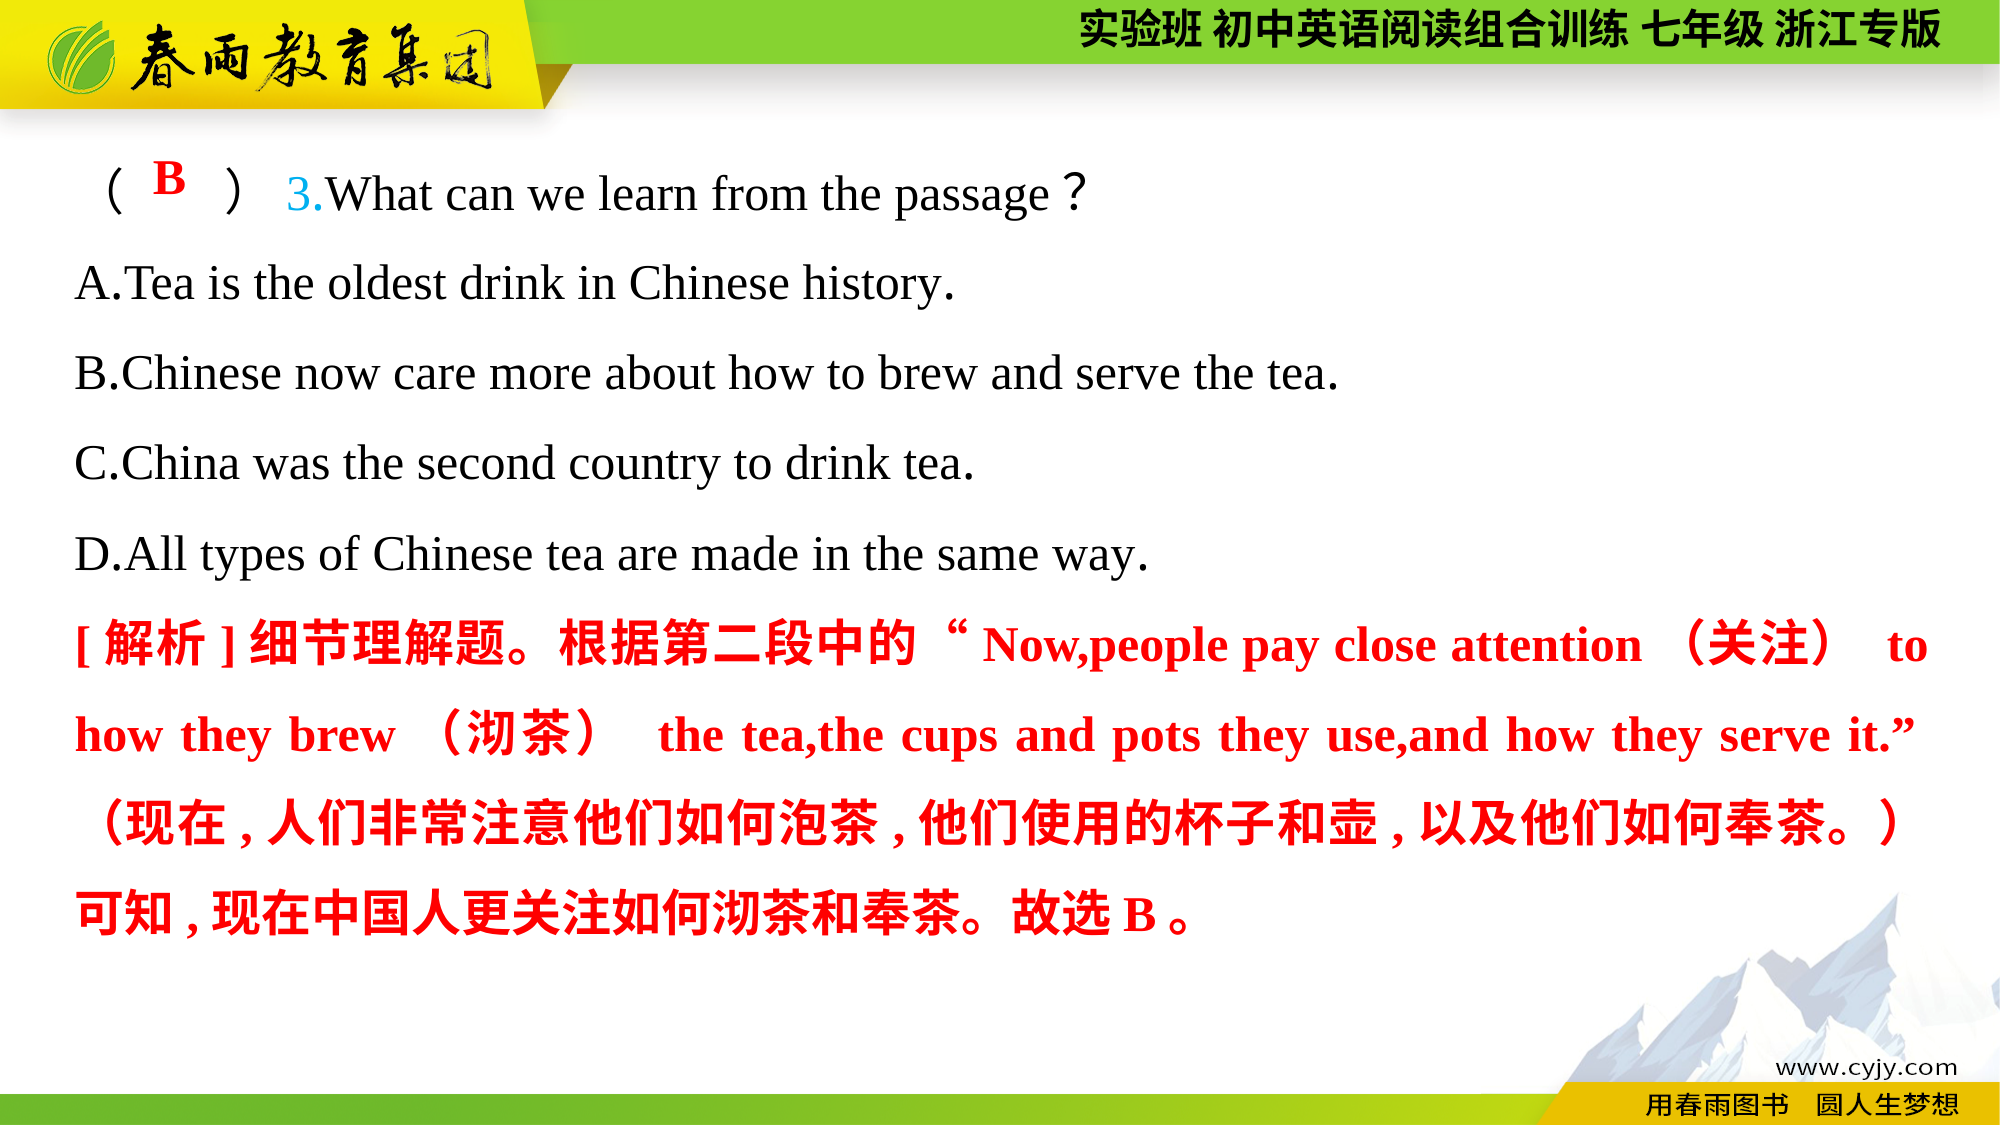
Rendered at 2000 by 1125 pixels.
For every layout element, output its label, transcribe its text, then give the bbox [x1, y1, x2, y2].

text_box [解析]细节理解题。根据第二段中的“Now,people pay close attention（关注） to how they brew（沏茶） the tea,the cups and pots they use,and how they serve it.”（现在,人们非常注意他们如何泡茶,他们使用的杯子和壶,以及他们如何奉茶。）可知,现在中国人更关注如何沏茶和奉茶。故选B。 [59, 573, 1944, 949]
text_box B [138, 137, 202, 212]
list （ ）3.What can we learn from the passage？ A.Tea is the oldest drink in Chinese history. B.Chinese now care more about how to brew and serve the tea. C.China was the second country to drink tea. D.All types of Chinese tea are made in the same way. [59, 122, 1944, 573]
picture [0, 0, 2000, 1125]
